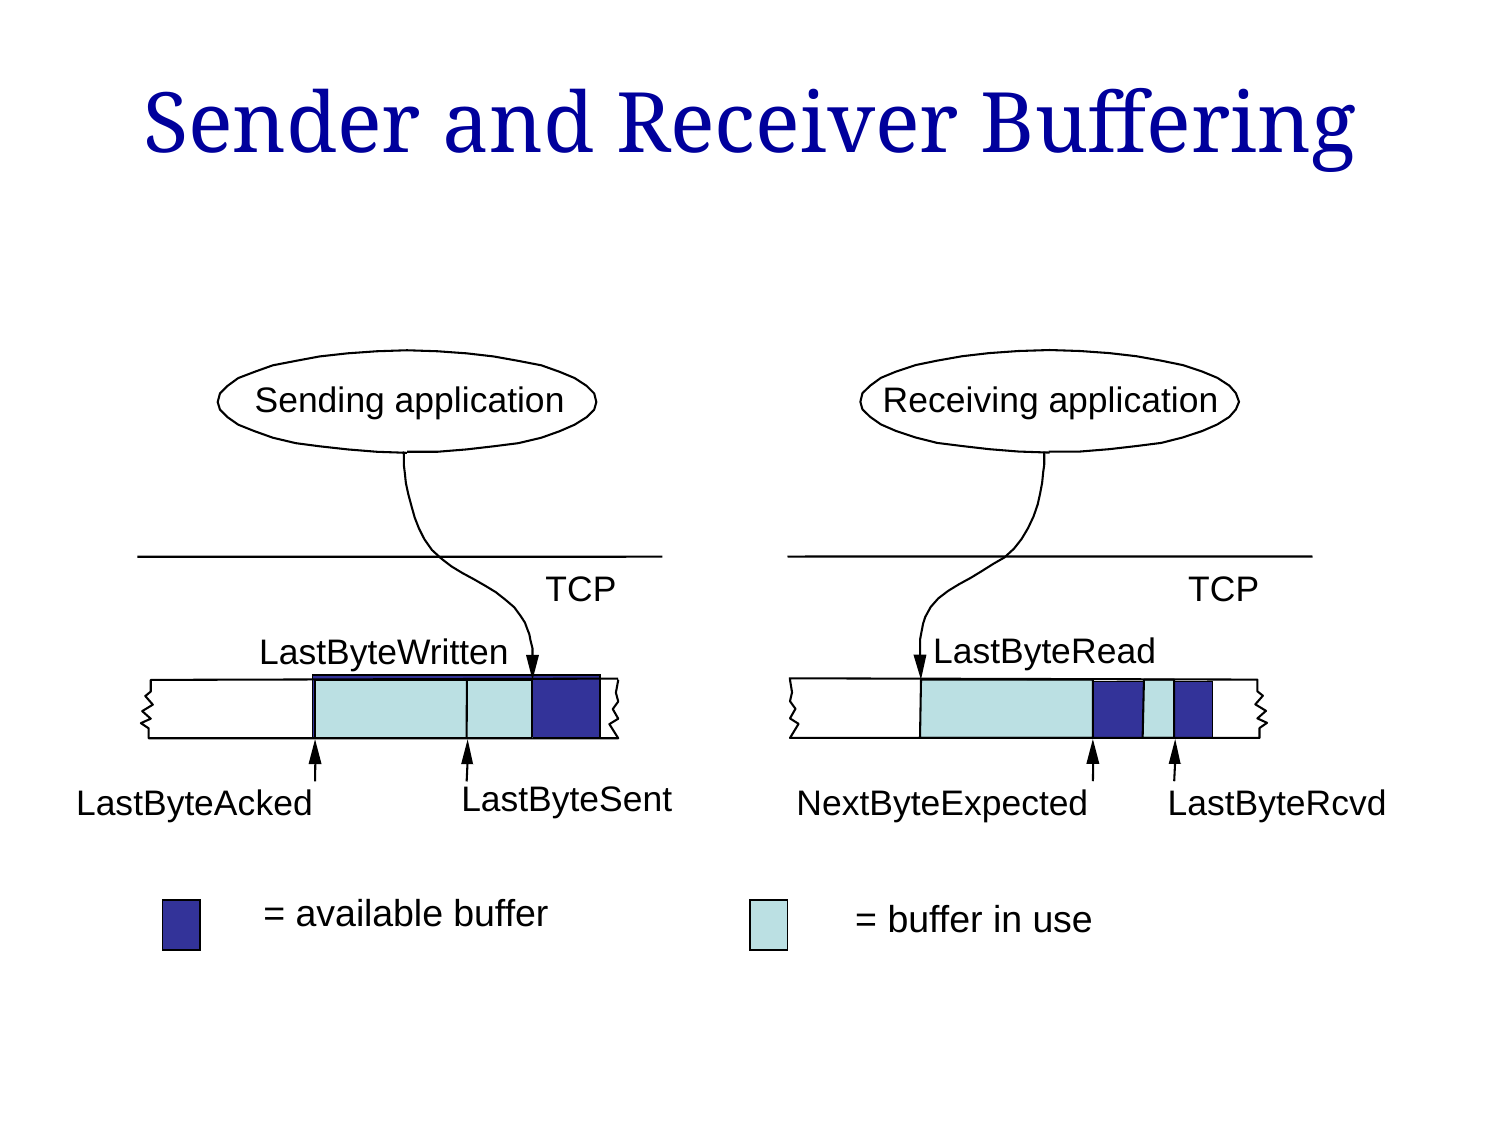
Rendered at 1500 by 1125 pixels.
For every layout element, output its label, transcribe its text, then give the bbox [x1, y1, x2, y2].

text_box [1142, 679, 1175, 738]
text_box [920, 453, 1045, 654]
text_box LastByteRcvd [1167, 779, 1387, 823]
text_box [750, 900, 788, 950]
text_box [315, 679, 533, 739]
text_box [526, 654, 539, 679]
text_box NextByteExpected [796, 779, 1089, 823]
text_box TCP [545, 566, 617, 609]
text_box [920, 679, 1093, 738]
text_box [403, 453, 533, 654]
text_box [913, 654, 927, 680]
text_box = available buffer [248, 881, 564, 942]
text_box [1093, 679, 1143, 738]
title Sender and Receiver Buffering [74, 47, 1426, 191]
text_box LastByteWritten [259, 628, 509, 672]
text_box [162, 900, 200, 950]
text_box [1086, 739, 1100, 764]
text_box = buffer in use [840, 887, 1108, 948]
text_box LastByteSent [461, 776, 673, 819]
text_box LastByteRead [933, 628, 1157, 672]
text_box [308, 739, 322, 765]
text_box TCP [1188, 565, 1260, 609]
text_box [788, 678, 920, 738]
text_box [534, 674, 600, 678]
text_box [461, 739, 475, 765]
text_box [1168, 739, 1182, 764]
text_box [533, 678, 619, 739]
text_box [312, 674, 531, 679]
text_box [140, 679, 315, 739]
text_box [217, 350, 597, 453]
text_box [860, 350, 1240, 453]
text_box LastByteAcked [76, 779, 313, 823]
text_box [1175, 679, 1268, 738]
